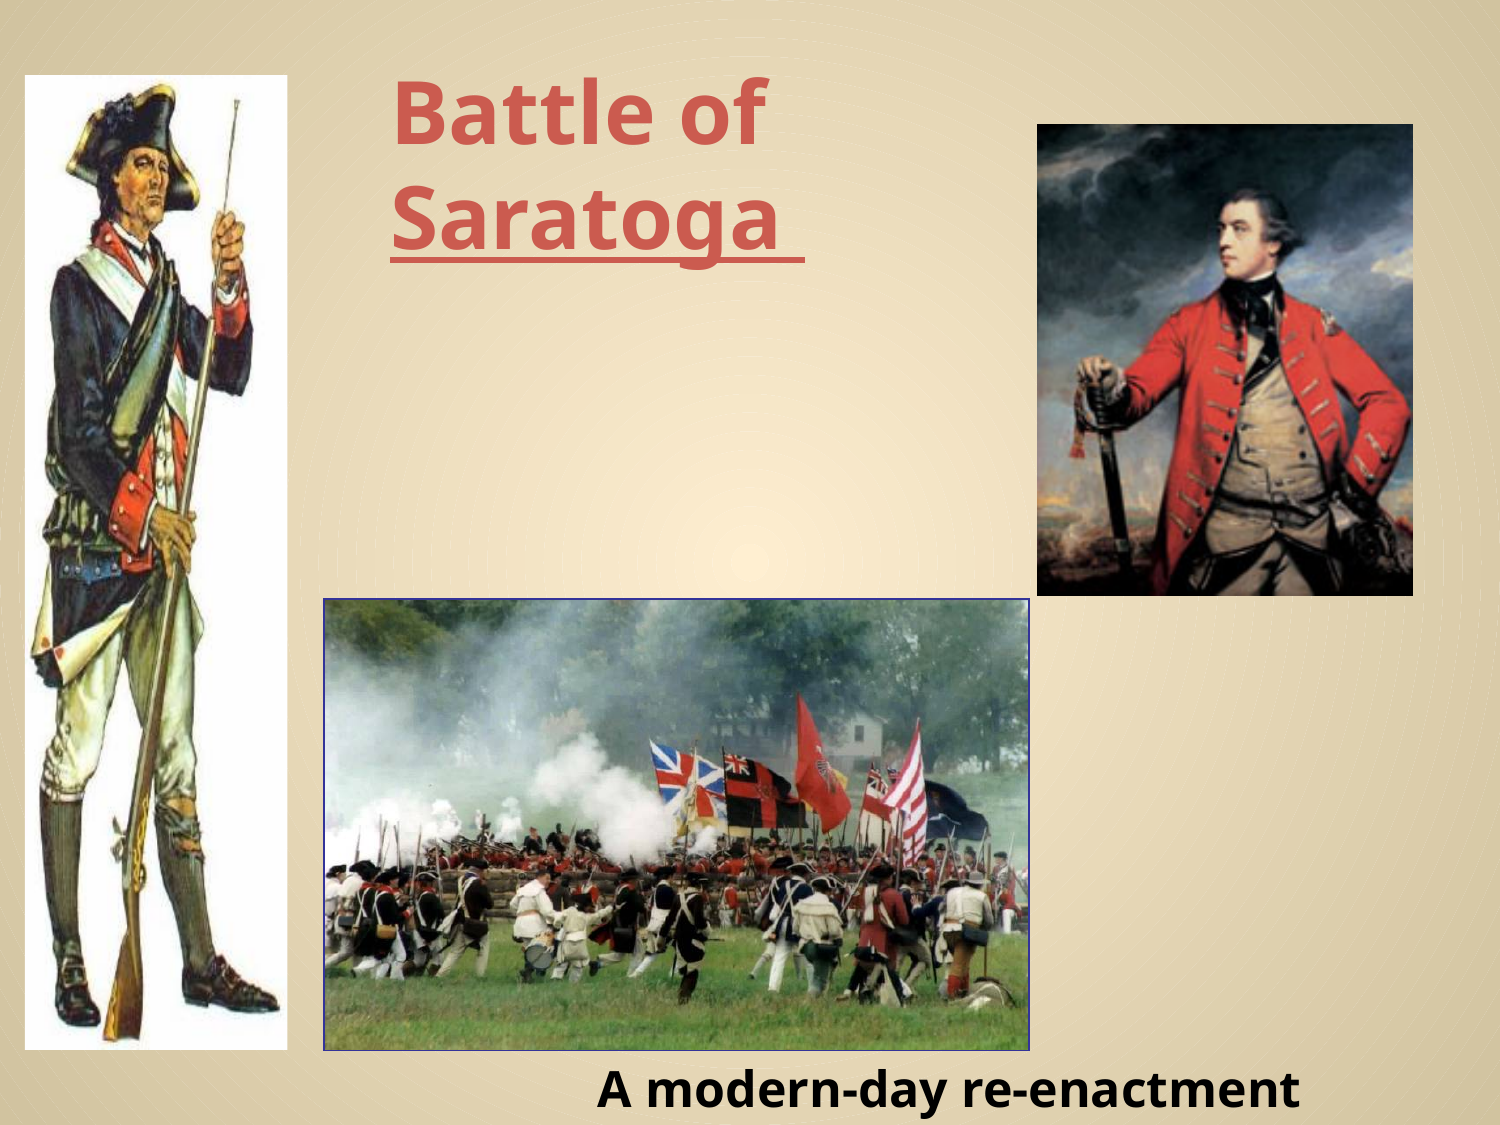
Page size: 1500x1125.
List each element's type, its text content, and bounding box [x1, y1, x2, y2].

picture [324, 599, 1029, 1051]
picture [24, 75, 288, 1050]
text_box A modern-day re-enactment [562, 1049, 1338, 1125]
text_box Battle of Saratoga [375, 49, 1013, 449]
picture [1037, 124, 1413, 597]
